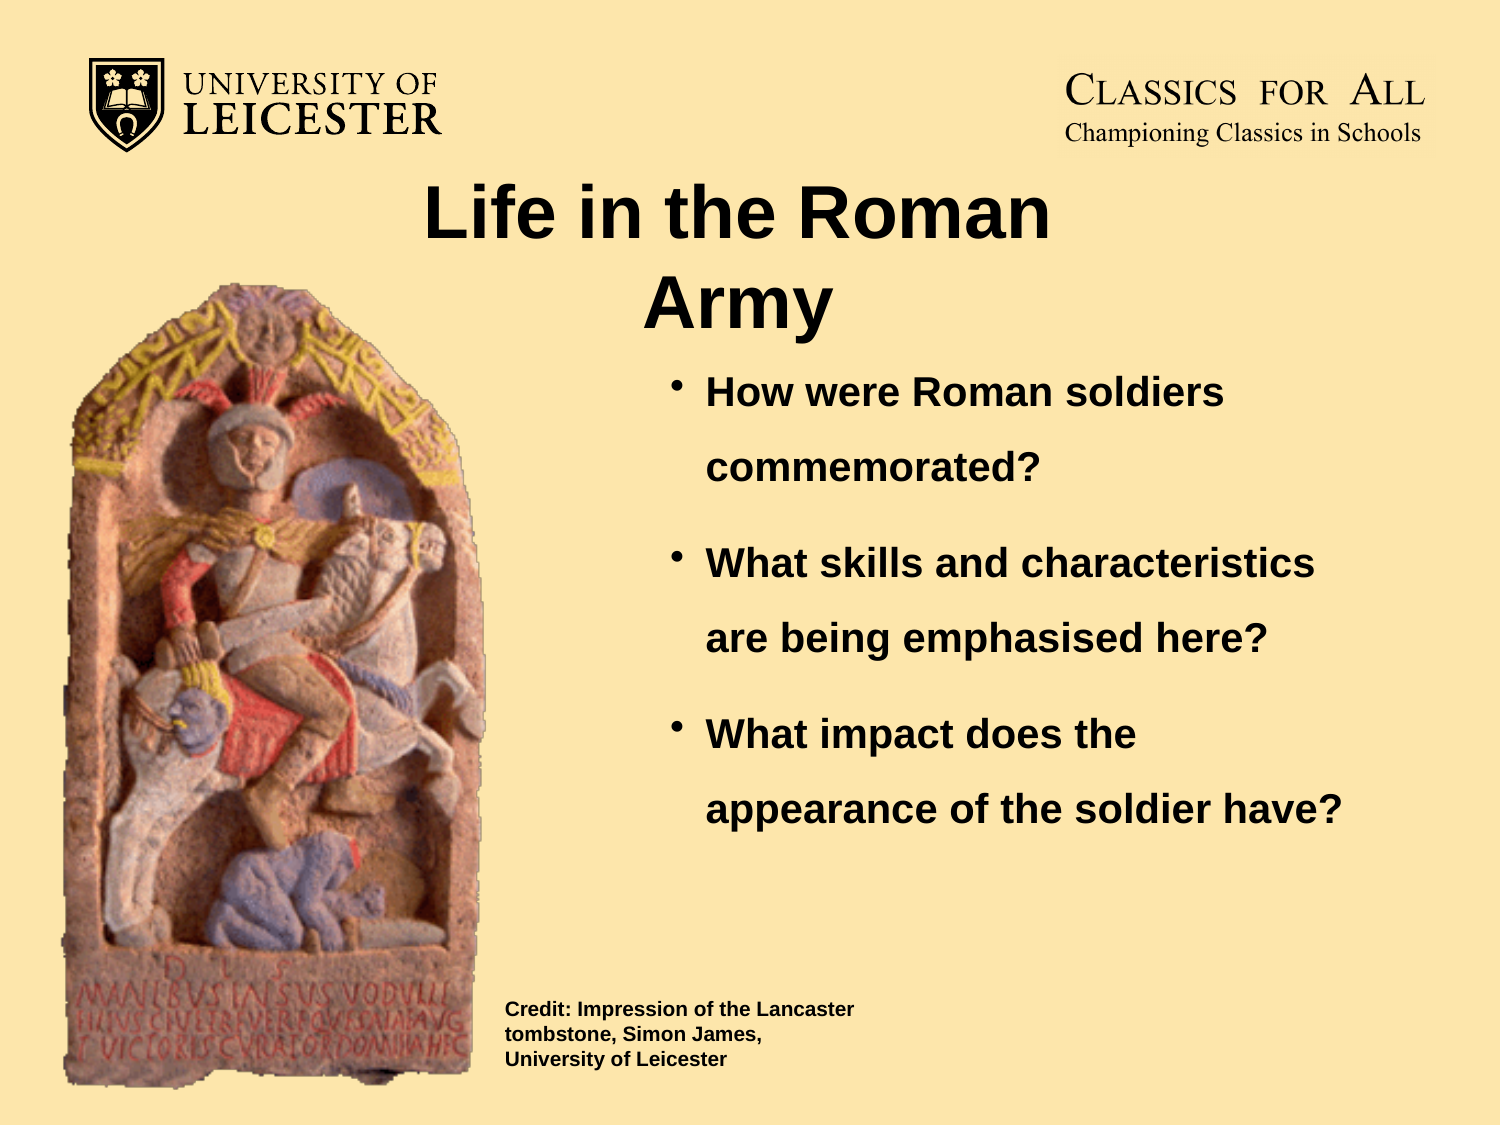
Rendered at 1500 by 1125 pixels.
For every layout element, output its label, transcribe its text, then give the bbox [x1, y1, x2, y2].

picture [29, 251, 519, 1125]
text_box How were Roman soldiers commemorated? What skills and characteristics are being emphasised here? What impact does the appearance of the soldier have? [655, 332, 1376, 840]
title Life in the Roman Army [340, 155, 1136, 282]
picture [1056, 54, 1436, 159]
text_box Credit: Impression of the Lancaster tombstone, Simon James, University of Leicester [523, 987, 874, 1078]
